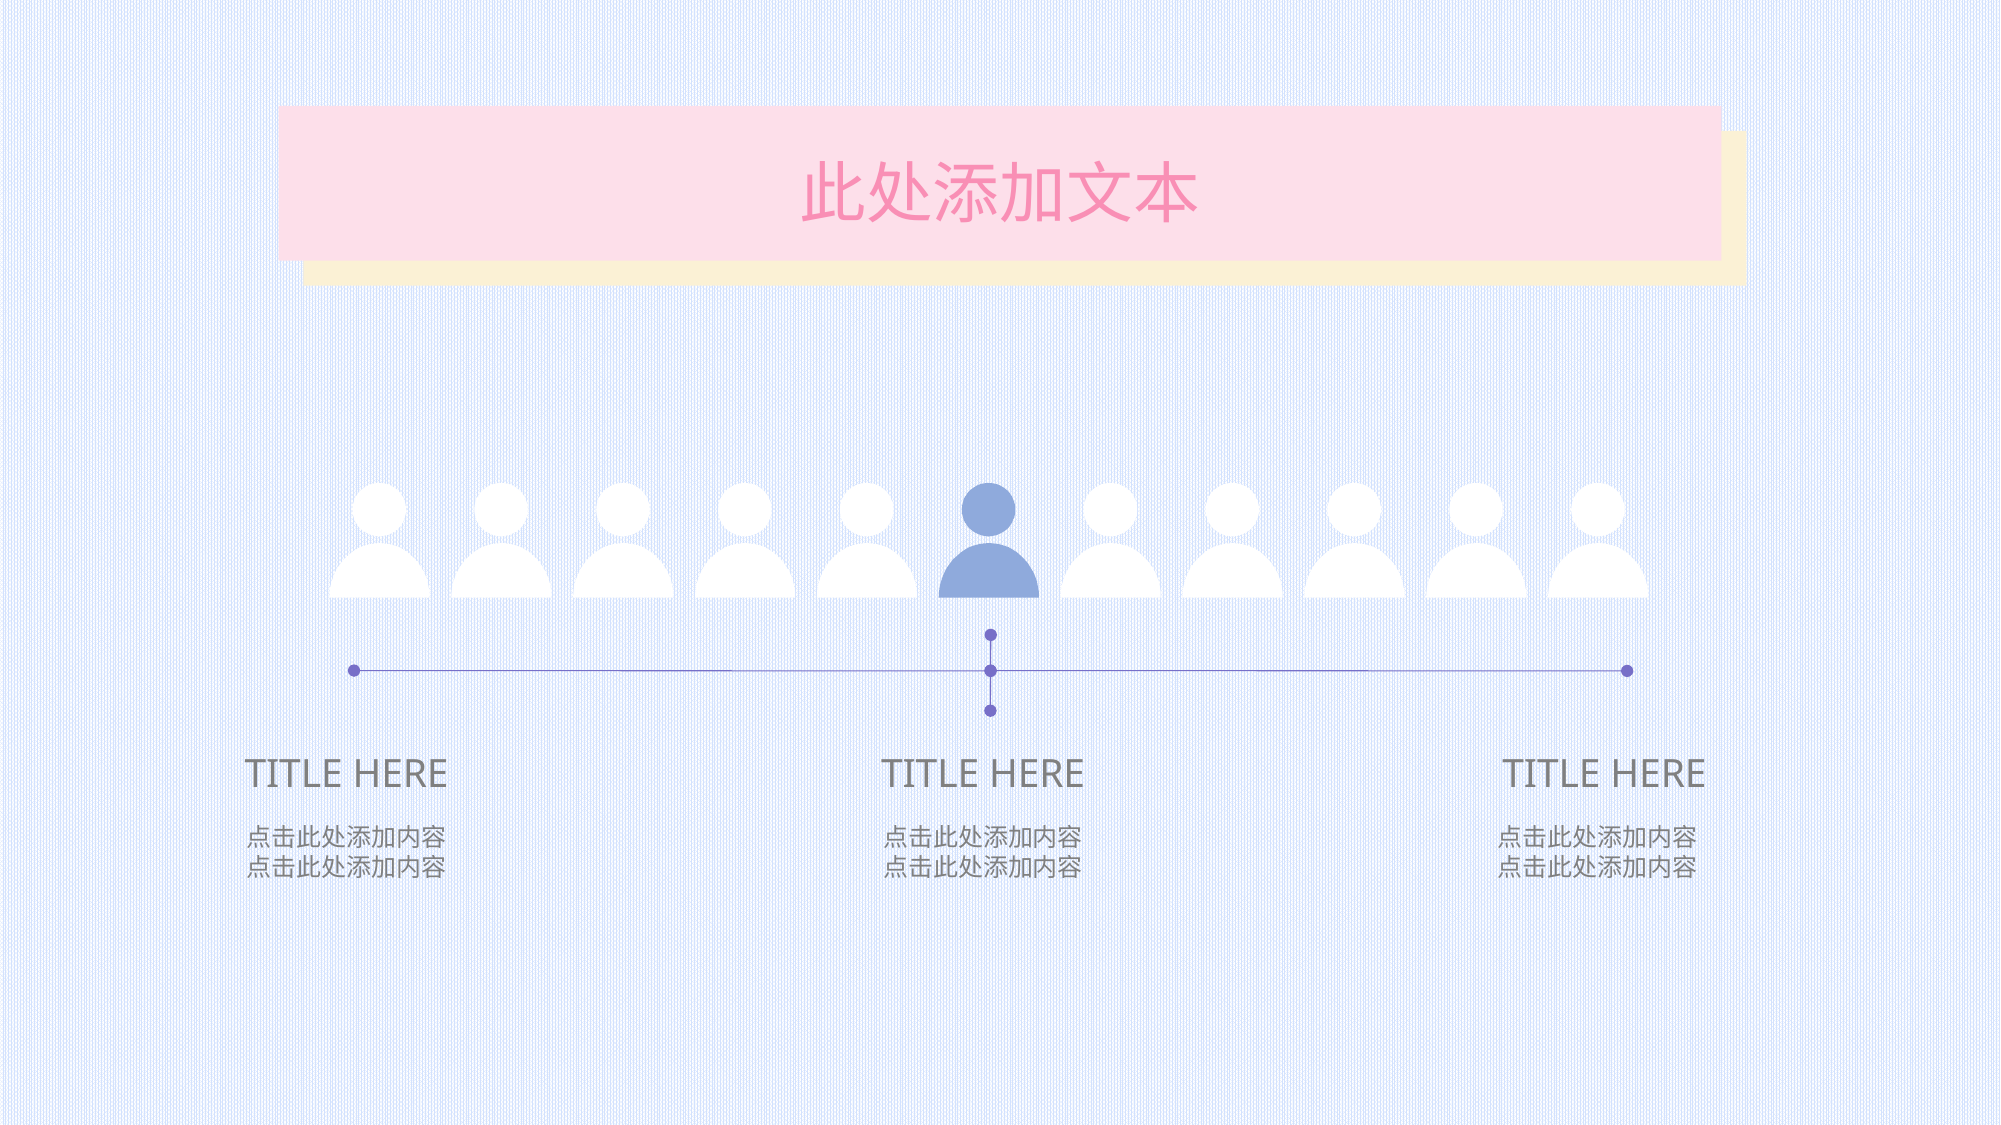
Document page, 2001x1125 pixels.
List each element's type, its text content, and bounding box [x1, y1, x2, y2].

text_box [277, 105, 1722, 262]
text_box [302, 130, 1747, 287]
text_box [208, 483, 1736, 905]
text_box 此处添加文本 [784, 143, 1216, 239]
